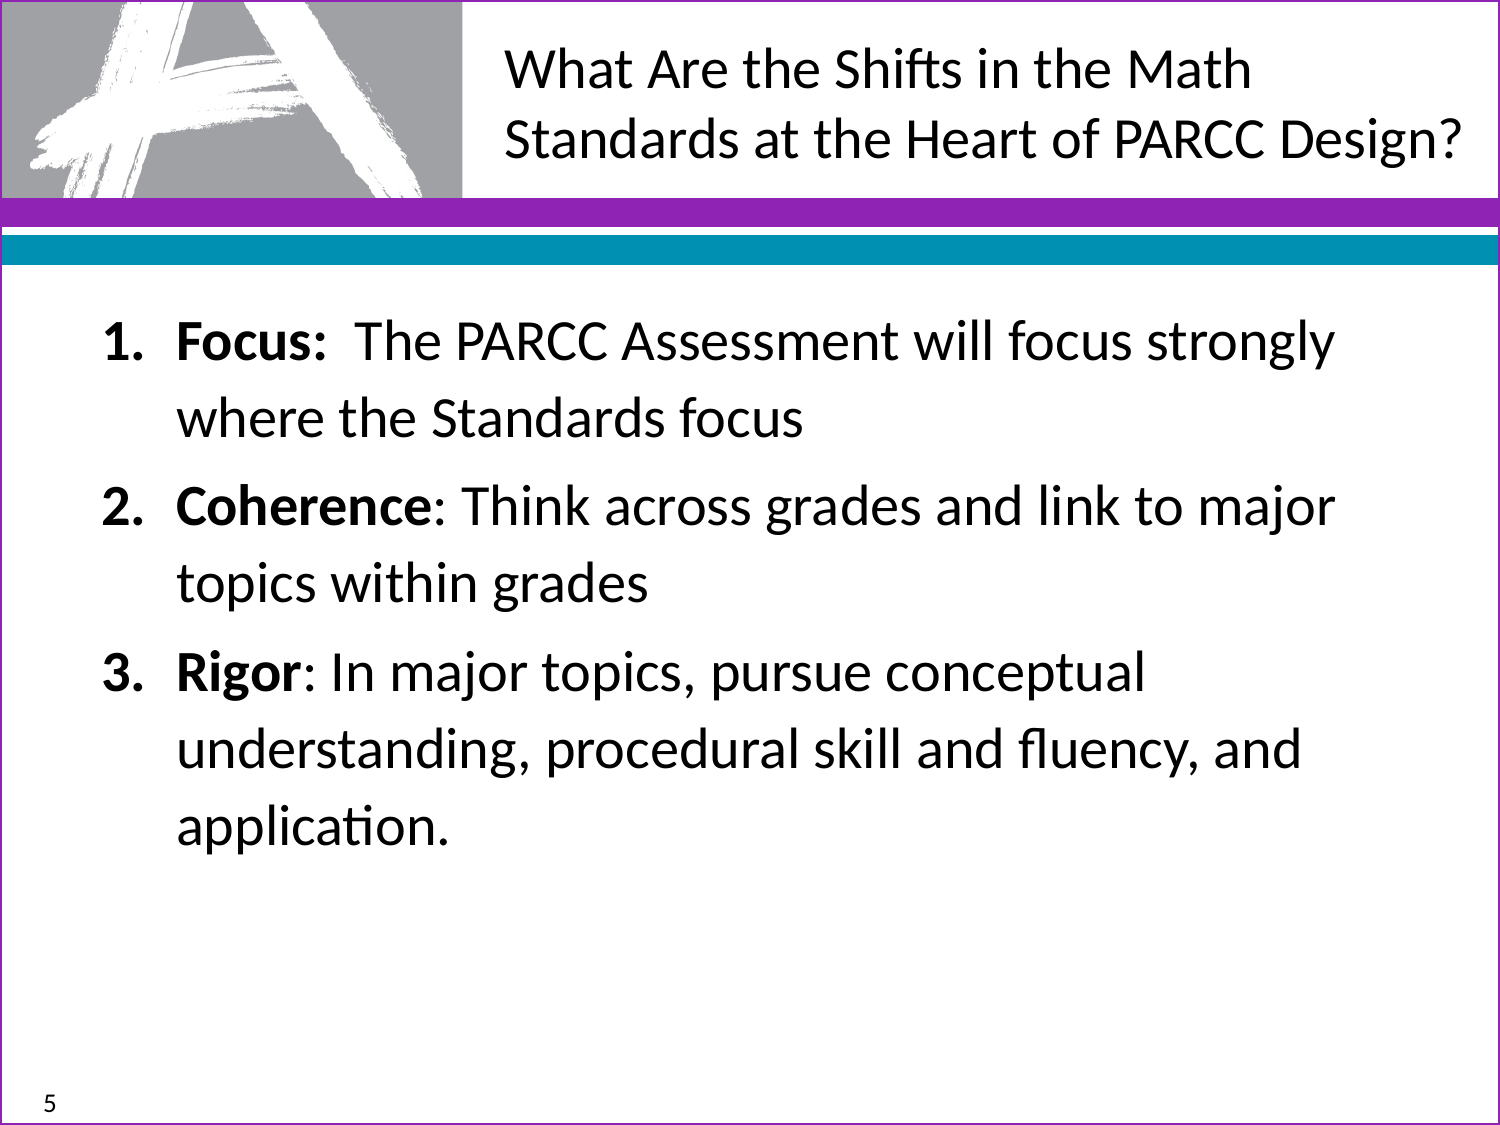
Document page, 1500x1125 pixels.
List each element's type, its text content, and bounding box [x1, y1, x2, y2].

slide_number 5 [0, 1077, 100, 1125]
picture [2, 2, 462, 198]
list Focus: The PARCC Assessment will focus strongly where the Standards focus Coherence: Think across grades and link to major topics within grades Rigor: In major topics, pursue conceptual understanding, procedural skill and fluency, and application. [75, 287, 1450, 913]
title What Are the Shifts in the Math Standards at the Heart of PARCC Design? [462, 0, 1500, 200]
